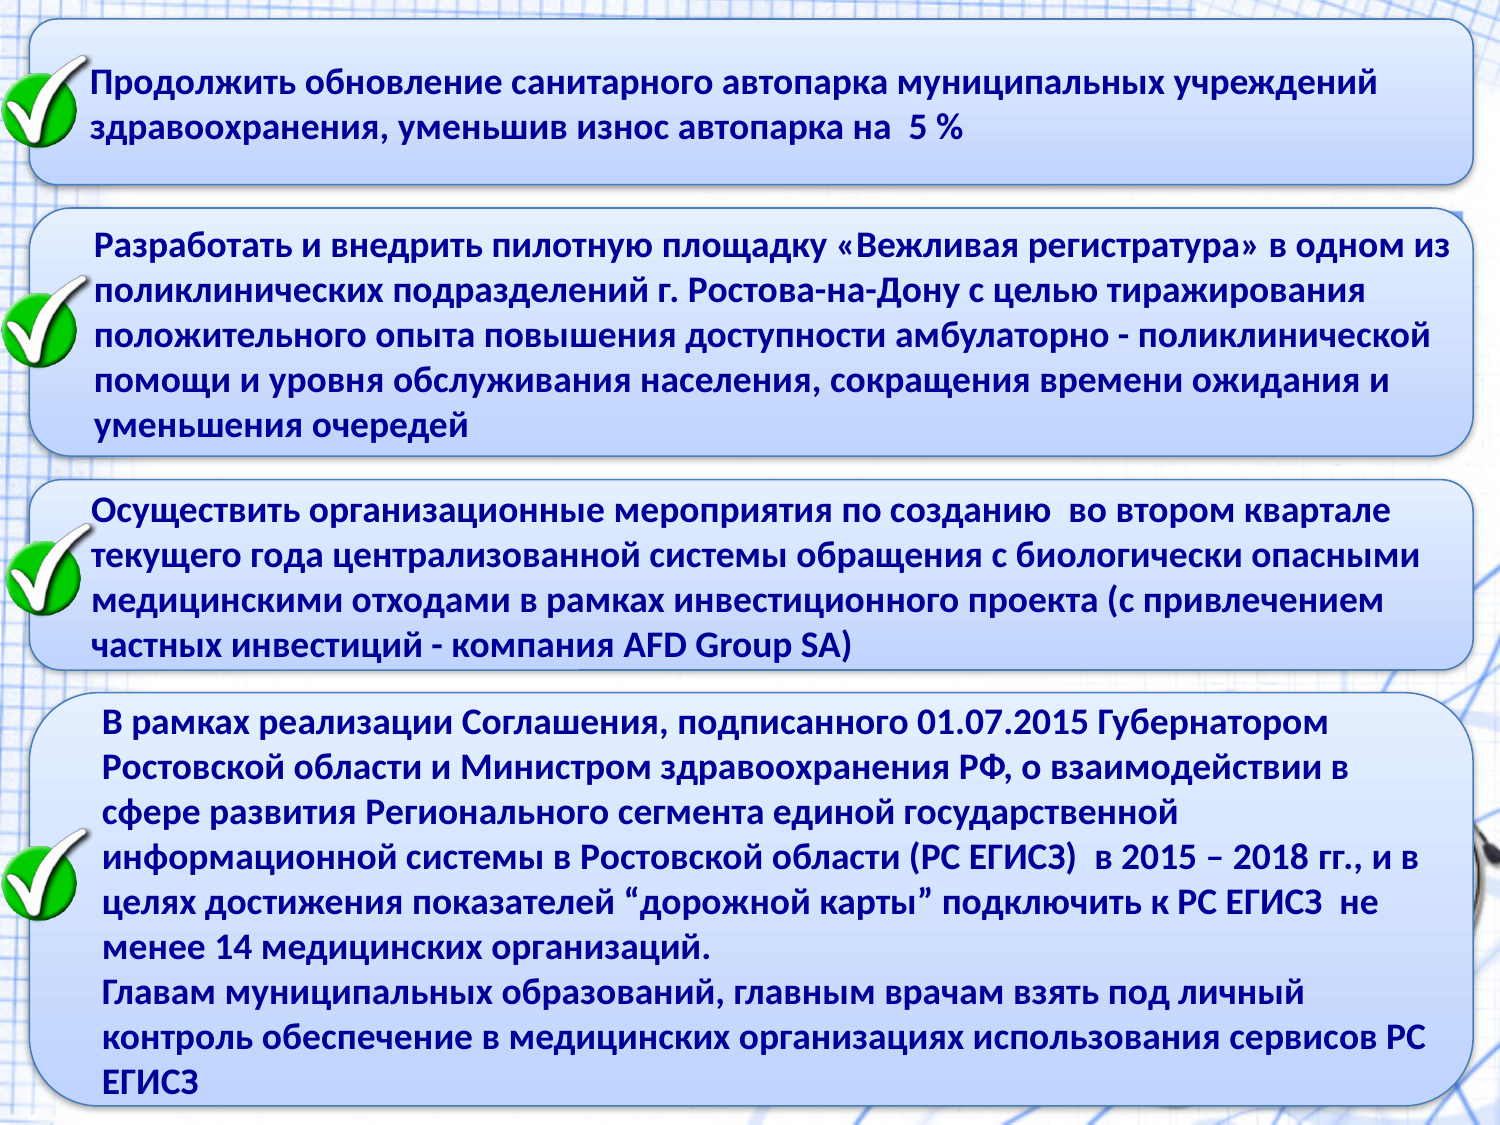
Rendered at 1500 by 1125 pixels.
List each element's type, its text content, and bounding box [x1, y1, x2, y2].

text_box В рамках реализации Соглашения, подписанного 01.07.2015 Губернатором Ростовской области и Министром здравоохранения РФ, о взаимодействии в сфере развития Регионального сегмента единой государственной информационной системы в Ростовской области (РС ЕГИСЗ) в 2015 – 2018 гг., и в целях достижения показателей “дорожной карты” подключить к РС ЕГИСЗ не менее 14 медицинских организаций. Главам муниципальных образований, главным врачам взять под личный контроль обеспечение в медицинских организациях использования сервисов РС ЕГИСЗ [28, 691, 1474, 1107]
picture [0, 0, 1500, 1125]
text_box Осуществить организационные мероприятия по созданию во втором квартале текущего года централизованной системы обращения с биологически опасными медицинскими отходами в рамках инвестиционного проекта (с привлечением частных инвестиций - компания AFD Group SA) [28, 478, 1474, 671]
text_box Продолжить обновление санитарного автопарка муниципальных учреждений здравоохранения, уменьшив износ автопарка на 5 % [28, 18, 1474, 186]
text_box Разработать и внедрить пилотную площадку «Вежливая регистратура» в одном из поликлинических подразделений г. Ростова-на-Дону с целью тиражирования положительного опыта повышения доступности амбулаторно - поликлинической помощи и уровня обслуживания населения, сокращения времени ожидания и уменьшения очередей [28, 207, 1474, 457]
